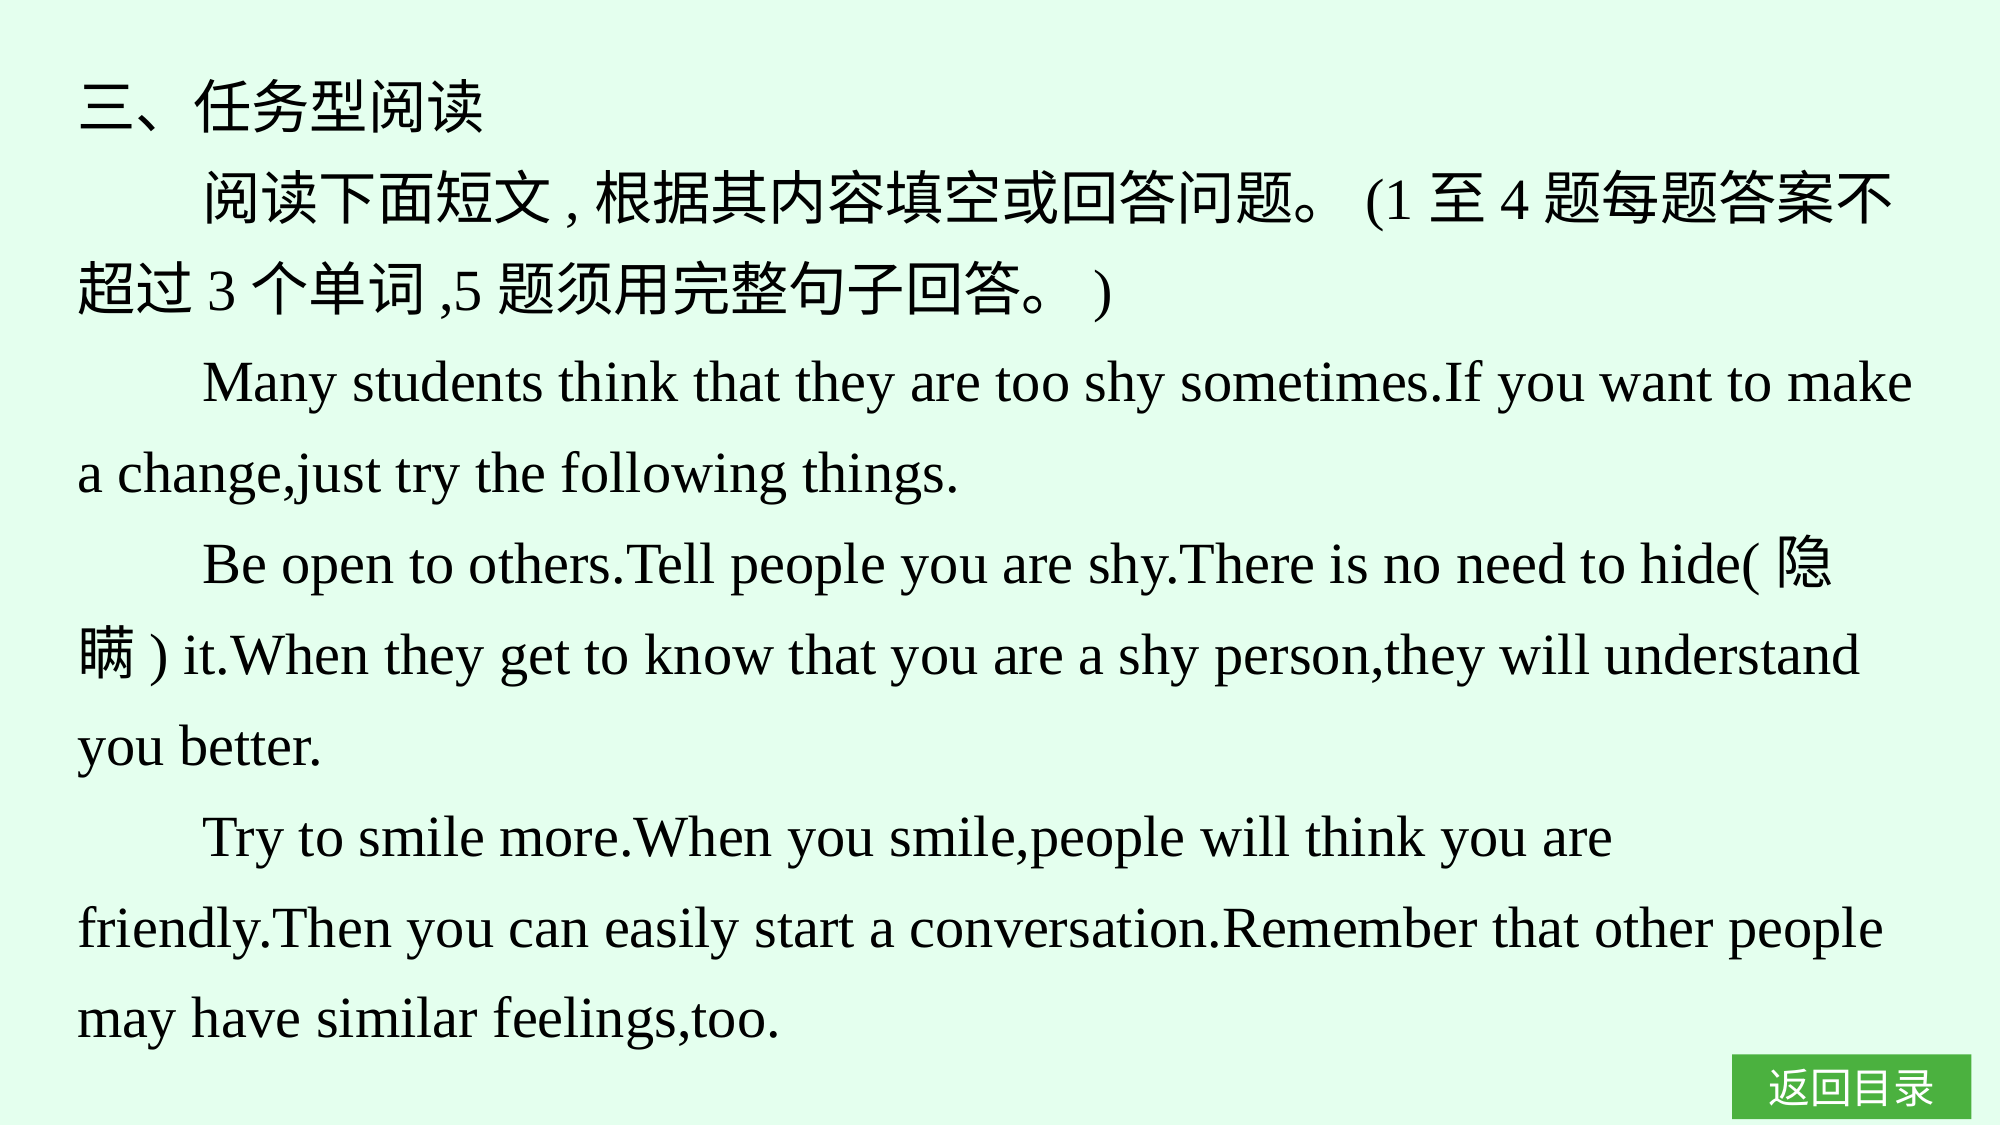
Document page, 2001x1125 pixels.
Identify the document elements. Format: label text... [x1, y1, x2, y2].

text_box 三、任务型阅读 阅读下面短文,根据其内容填空或回答问题。(1至4题每题答案不超过3个单词,5题须用完整句子回答。) Many students think that they are too shy sometimes.If you want to make a change,just try the following things. Be open to others.Tell people you are shy.There is no need to hide(隐瞒) it.When they get to know that you are a shy person,they will understand you better. Try to smile more.When you smile,people will think you are friendly.Then you can easily start a conversation.Remember that other people may have similar feelings,too. [62, 41, 1938, 1057]
